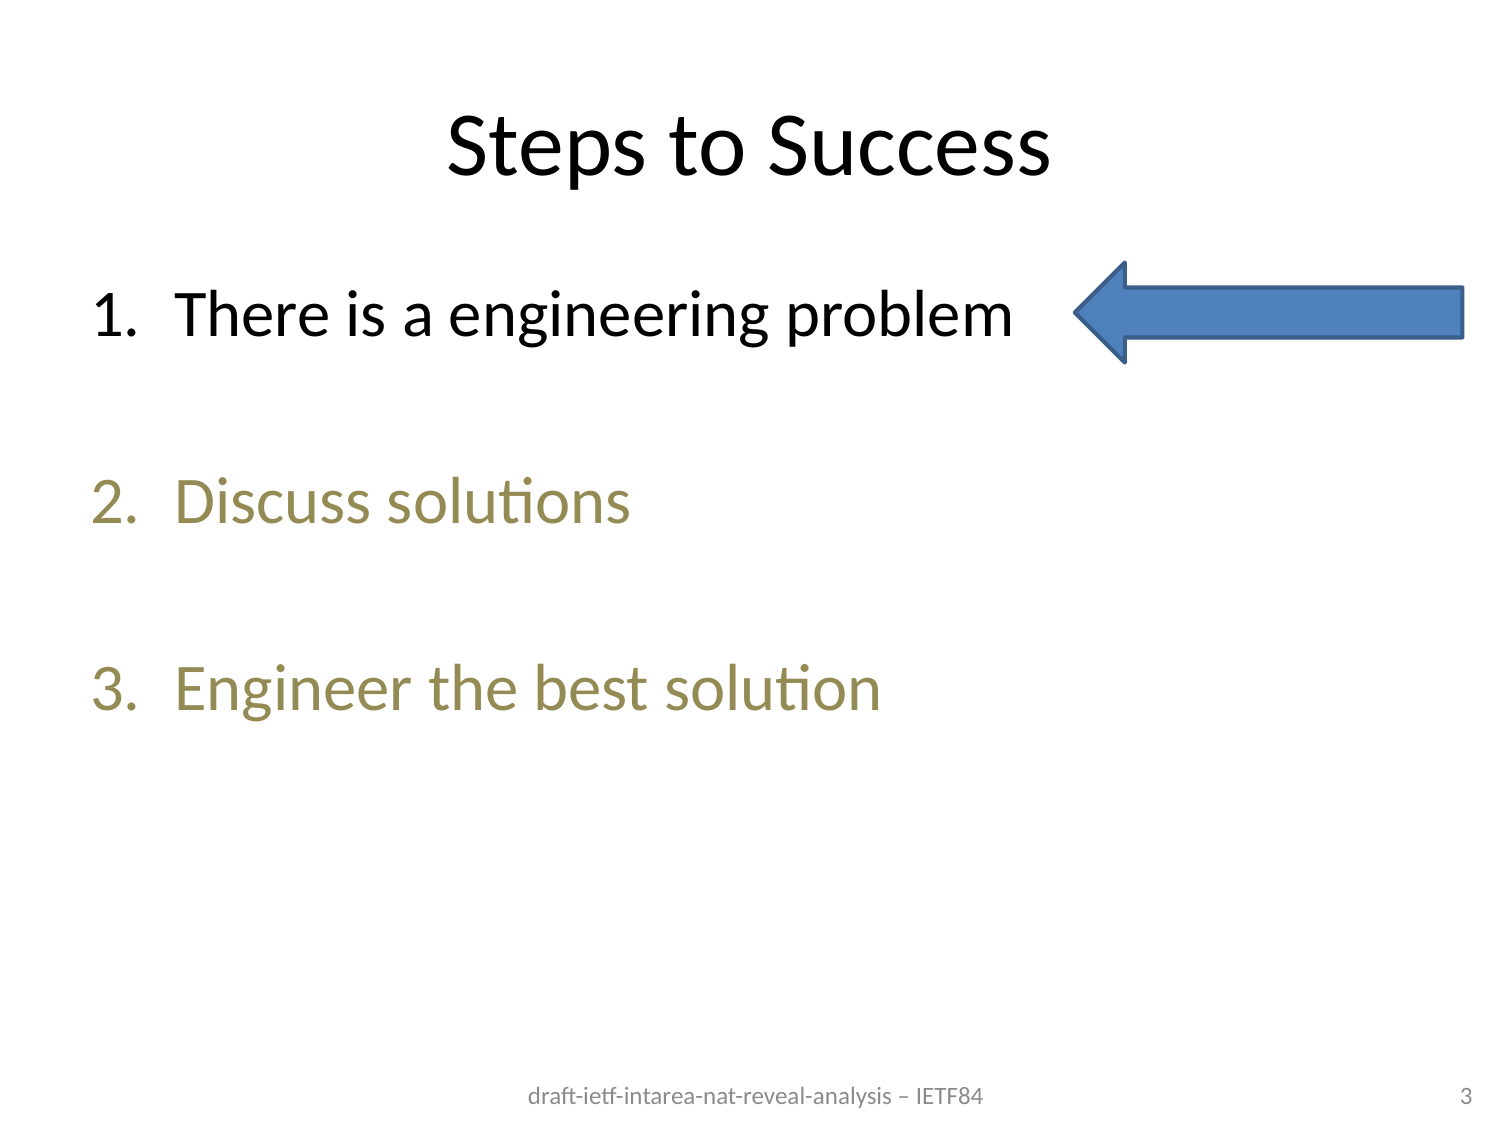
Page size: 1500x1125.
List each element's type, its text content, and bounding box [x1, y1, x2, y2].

title Steps to Success [75, 45, 1425, 233]
slide_number 3 [1137, 1065, 1488, 1125]
list There is a engineering problem Discuss solutions Engineer the best solution [75, 262, 1425, 1005]
text_box [1072, 260, 1465, 365]
